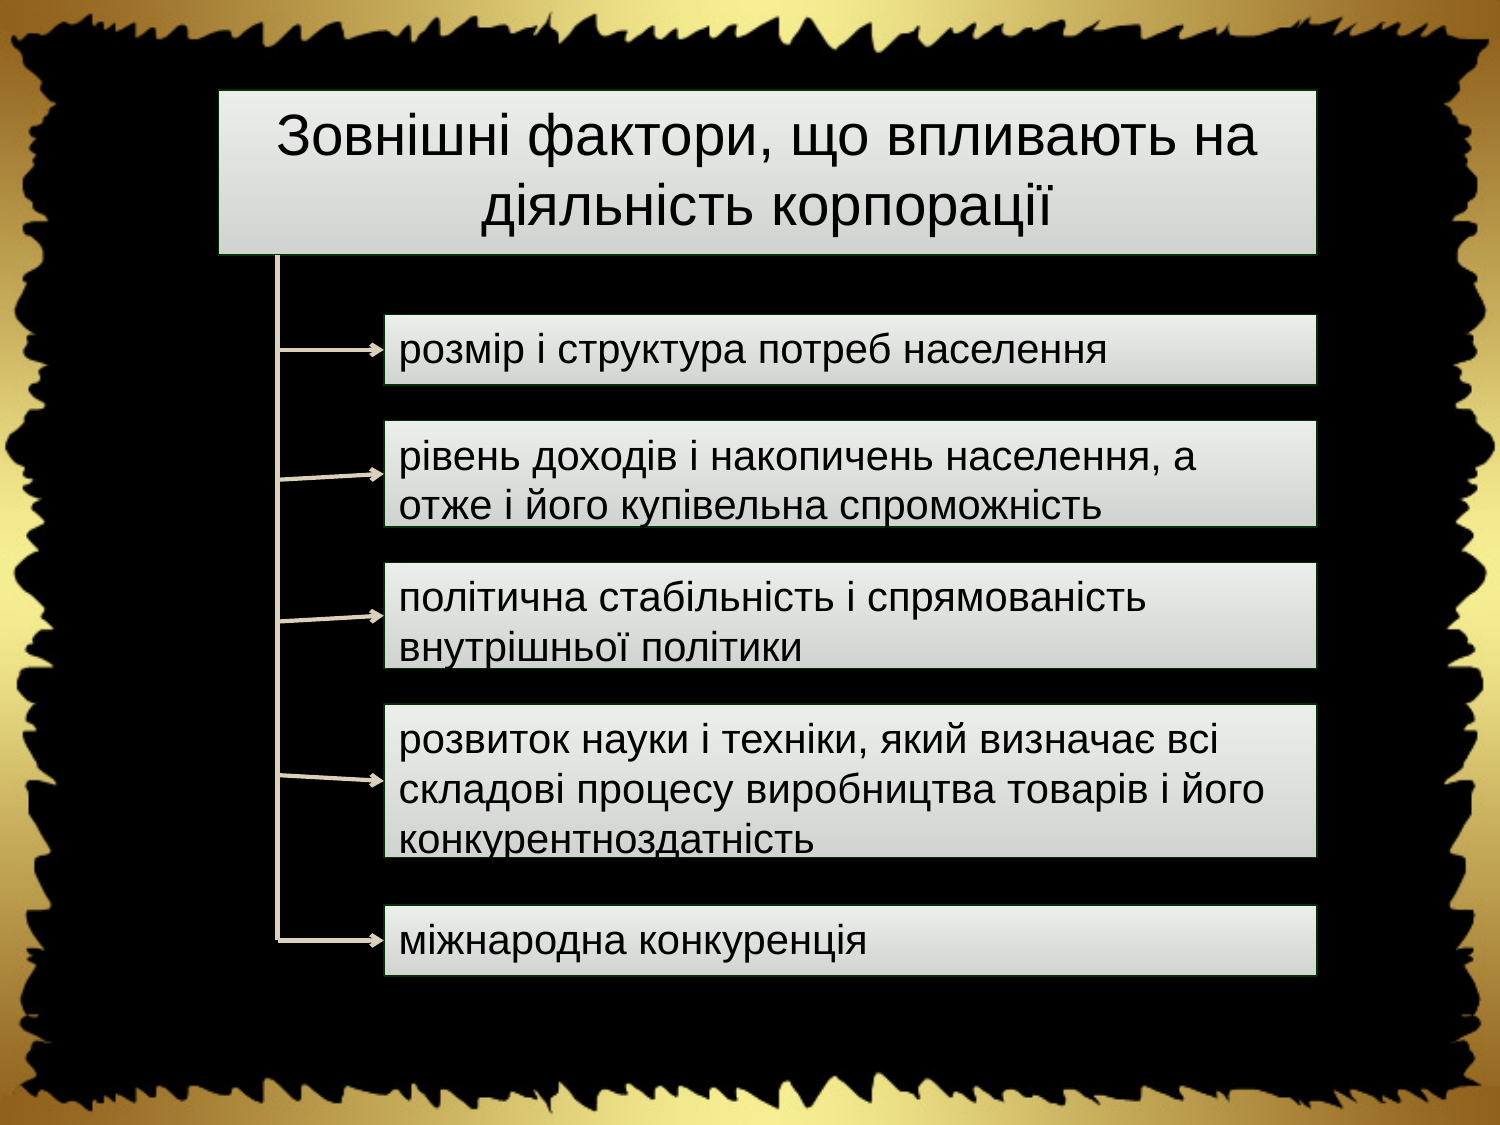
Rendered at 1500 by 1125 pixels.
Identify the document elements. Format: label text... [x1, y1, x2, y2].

text_box Зовнішні фактори, що впливають на діяльність корпорації [218, 89, 1318, 256]
text_box політична стабільність і спрямованість внутрішньої політики [383, 562, 1318, 669]
text_box розмір і структура потреб населення [383, 314, 1318, 386]
picture [0, 0, 1500, 1125]
text_box розвиток науки і техніки, який визначає всі складові процесу виробництва товарів і його конкурентноздатність [383, 703, 1318, 858]
text_box міжнародна конкуренція [383, 904, 1318, 977]
text_box рівень доходів і накопичень населення, а отже і його купівельна спроможність [383, 420, 1318, 528]
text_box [277, 615, 384, 622]
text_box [282, 774, 384, 782]
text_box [277, 473, 384, 480]
